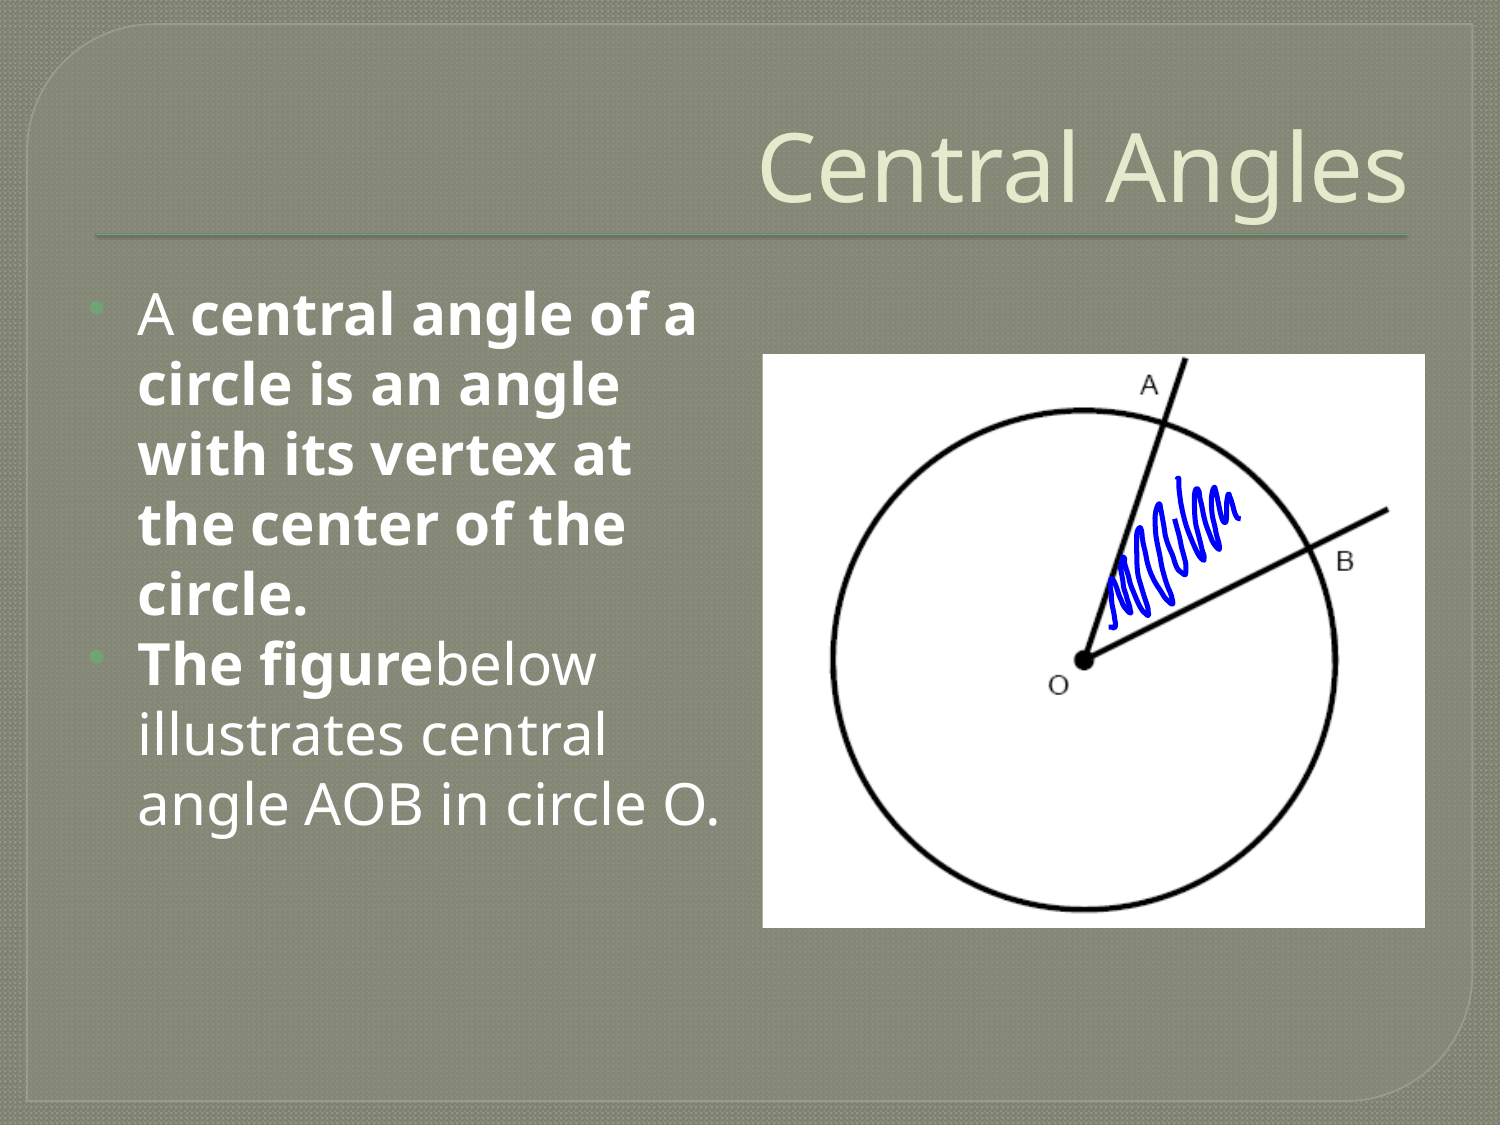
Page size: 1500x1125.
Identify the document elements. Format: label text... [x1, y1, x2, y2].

title Central Angles [75, 41, 1425, 230]
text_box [1108, 477, 1241, 629]
list A central angle of a circle is an angle with its vertex at the center of the circle. The figurebelow illustrates central angle AOB in circle O. [75, 270, 738, 1013]
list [762, 354, 1426, 928]
